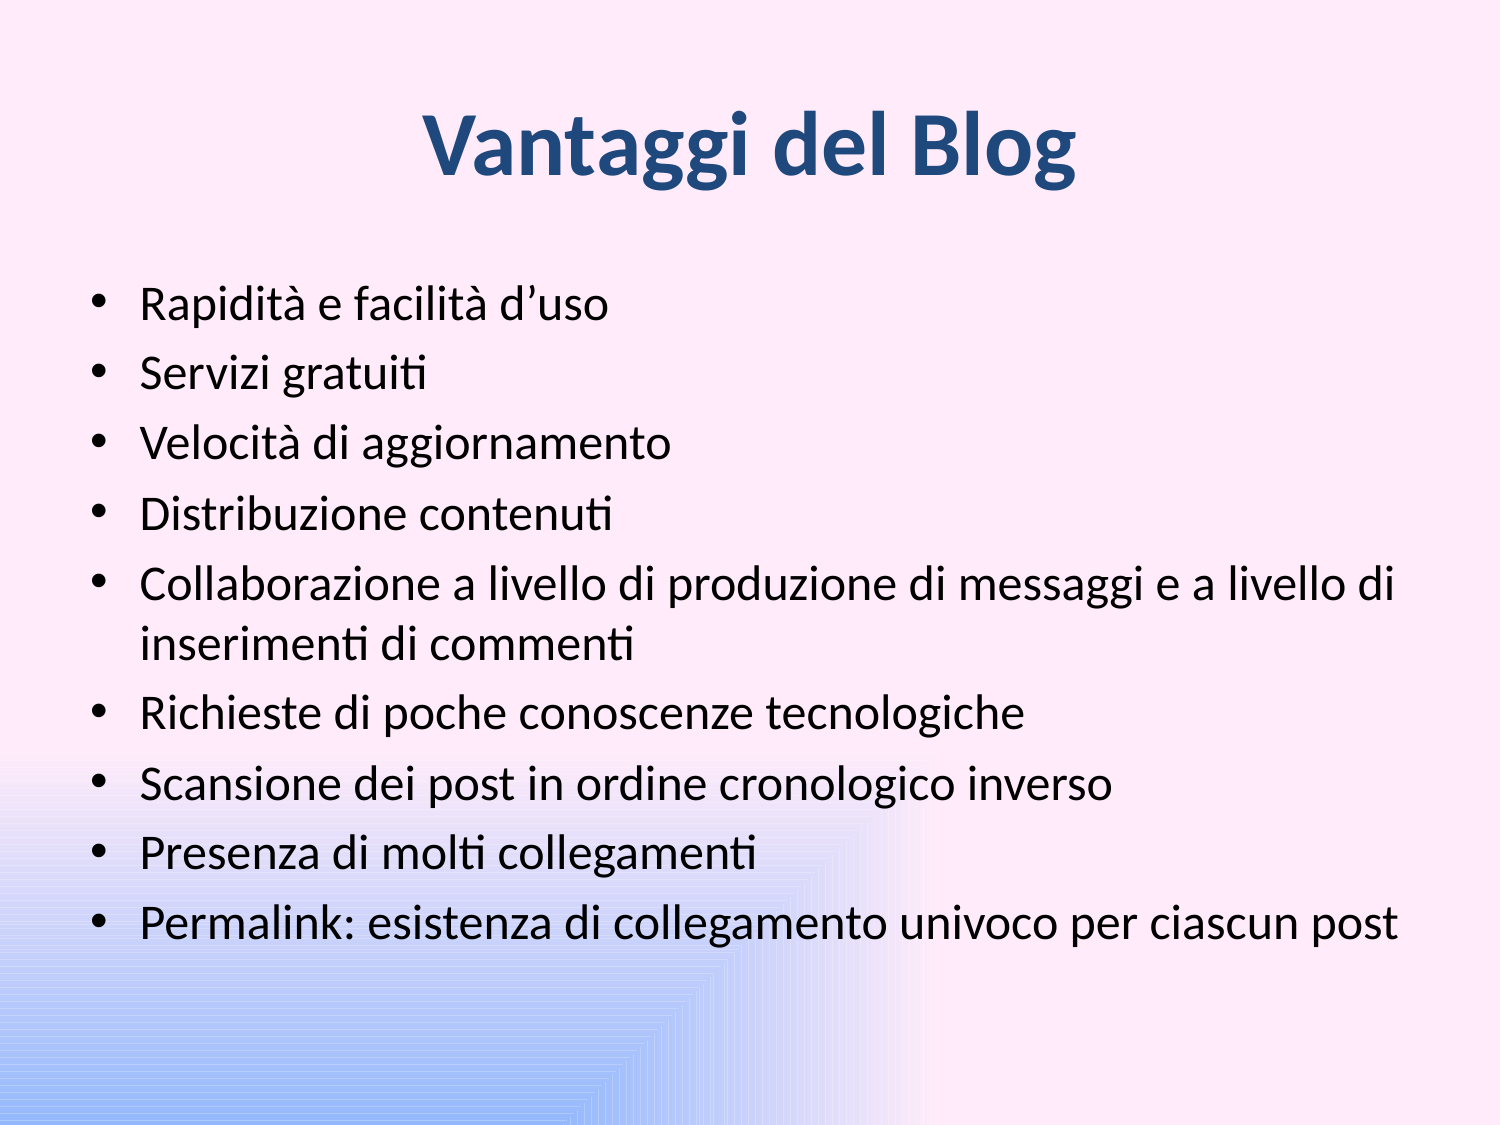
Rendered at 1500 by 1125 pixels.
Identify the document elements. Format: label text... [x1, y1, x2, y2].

title Vantaggi del Blog [75, 45, 1425, 233]
list Rapidità e facilità d’uso Servizi gratuiti Velocità di aggiornamento Distribuzione contenuti Collaborazione a livello di produzione di messaggi e a livello di inserimenti di commenti Richieste di poche conoscenze tecnologiche Scansione dei post in ordine cronologico inverso Presenza di molti collegamenti Permalink: esistenza di collegamento univoco per ciascun post [75, 262, 1425, 1005]
